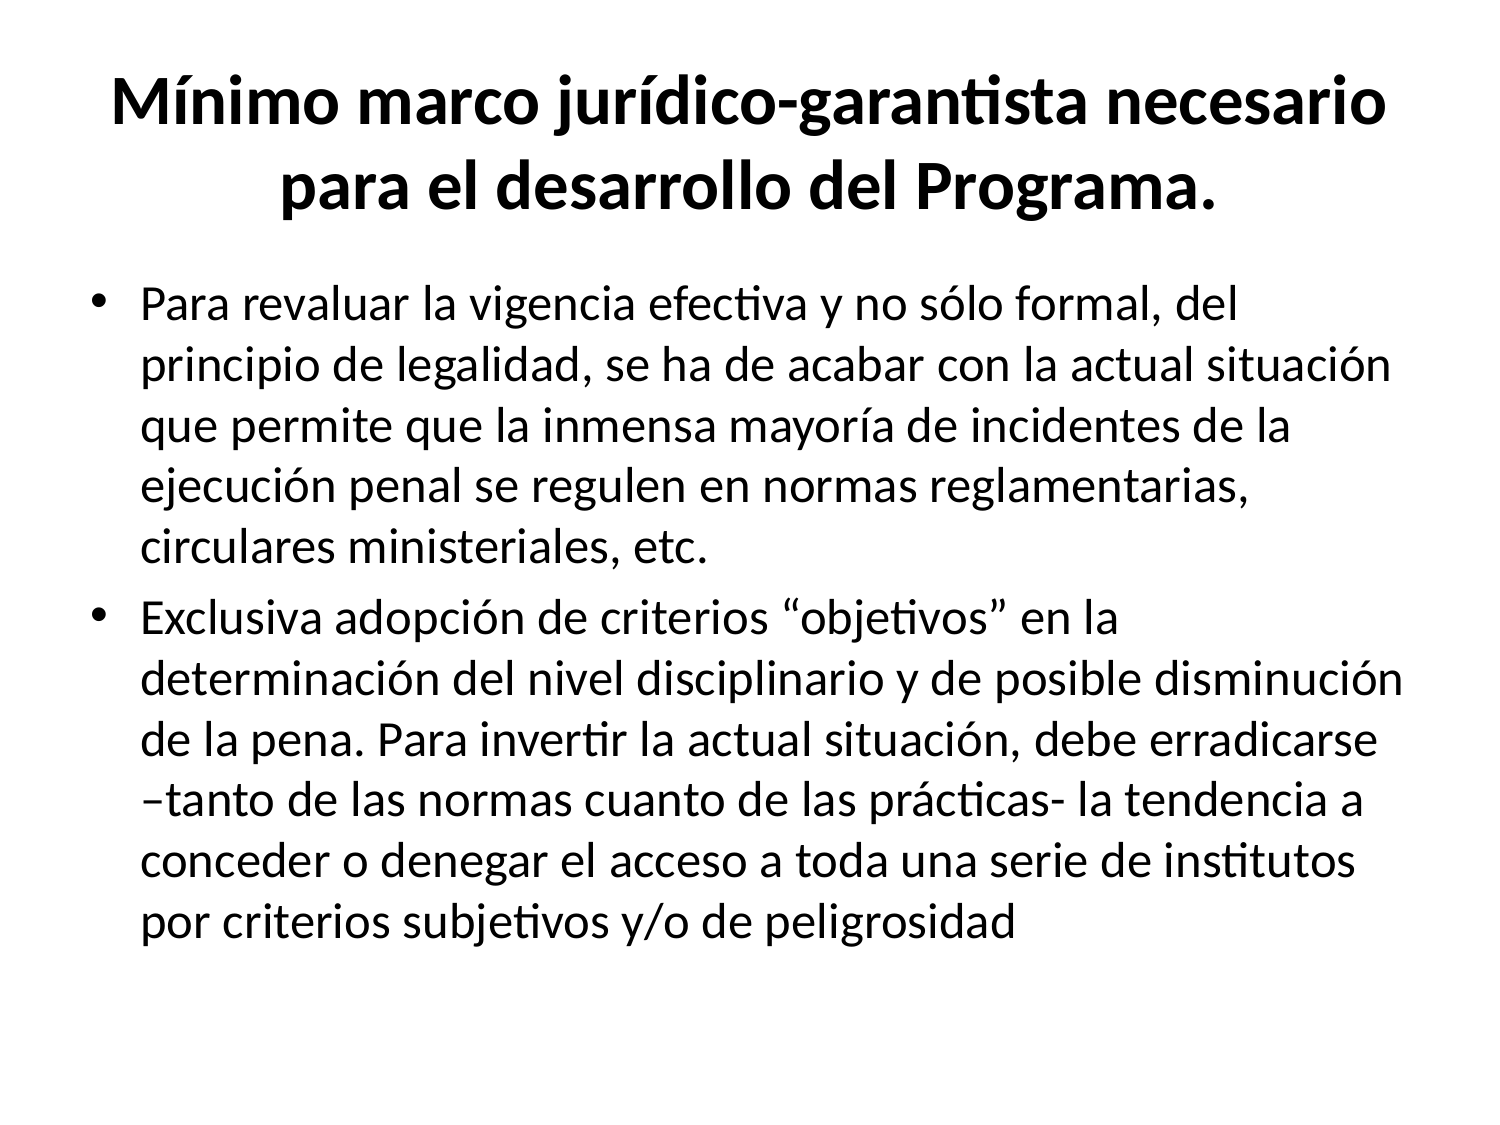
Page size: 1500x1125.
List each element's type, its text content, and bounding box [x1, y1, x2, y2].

list Para revaluar la vigencia efectiva y no sólo formal, del principio de legalidad, se ha de acabar con la actual situación que permite que la inmensa mayoría de incidentes de la ejecución penal se regulen en normas reglamentarias, circulares ministeriales, etc. Exclusiva adopción de criterios “objetivos” en la determinación del nivel disciplinario y de posible disminución de la pena. Para invertir la actual situación, debe erradicarse –tanto de las normas cuanto de las prácticas- la tendencia a conceder o denegar el acceso a toda una serie de institutos por criterios subjetivos y/o de peligrosidad [75, 262, 1425, 1005]
title Mínimo marco jurídico-garantista necesario para el desarrollo del Programa. [75, 45, 1425, 233]
